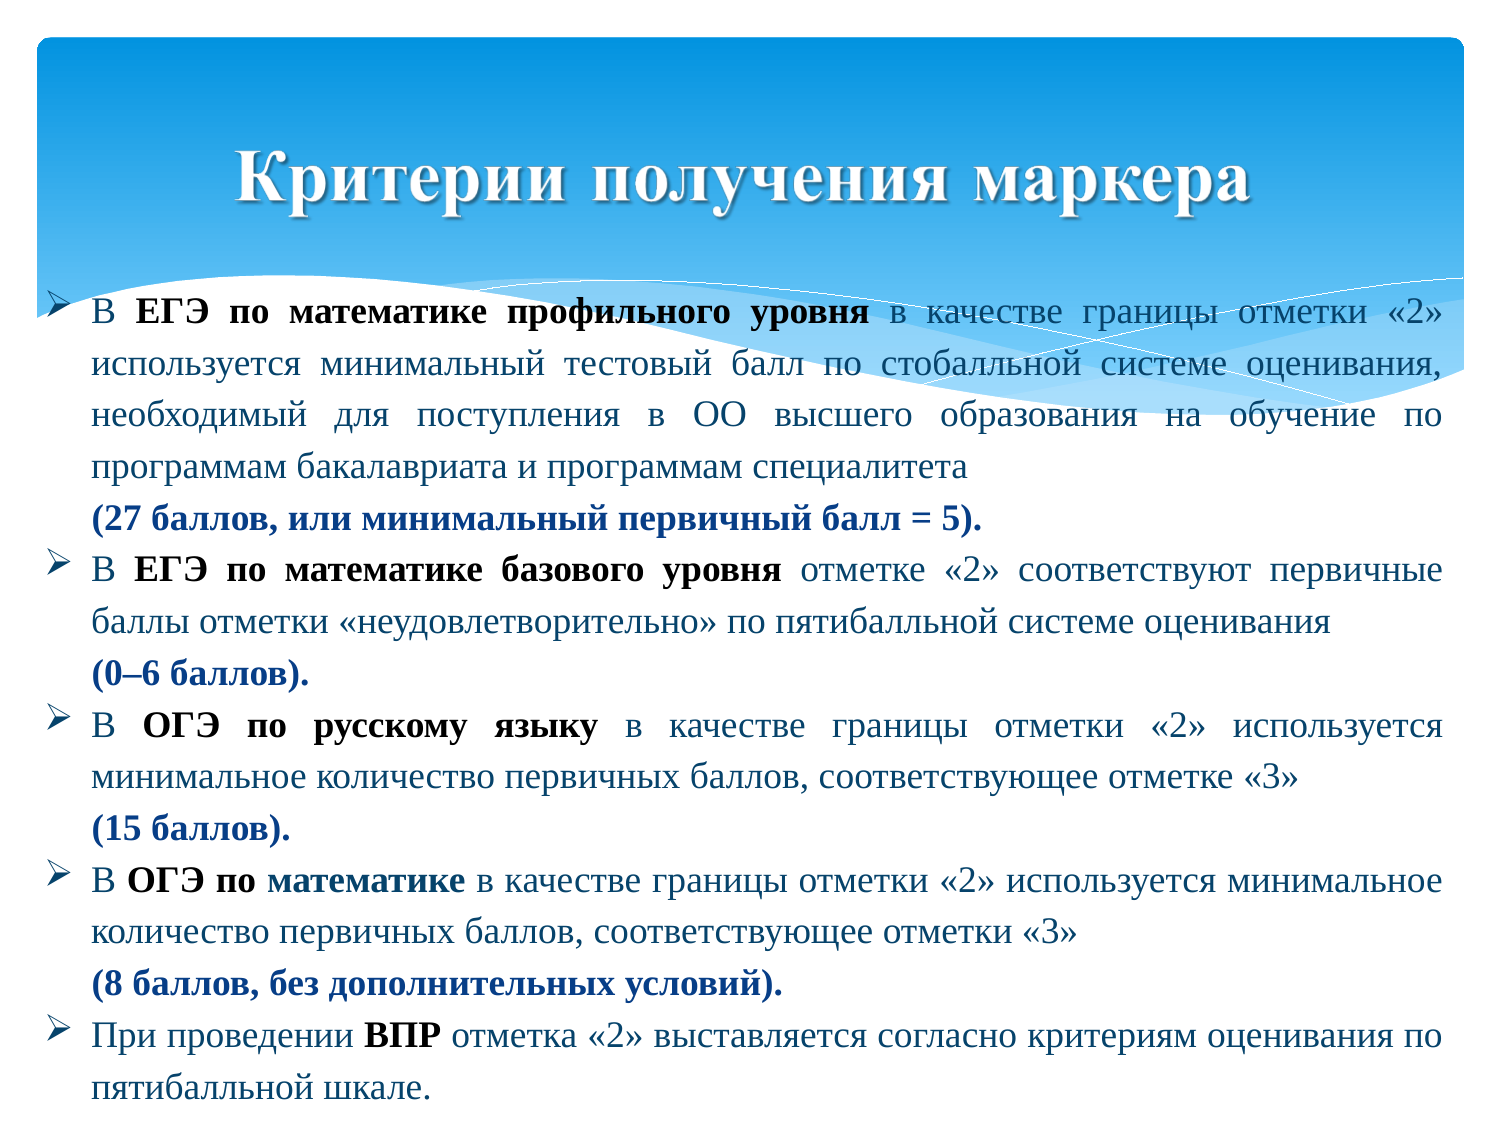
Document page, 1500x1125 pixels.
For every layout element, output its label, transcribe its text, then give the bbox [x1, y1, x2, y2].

picture [185, 103, 1303, 270]
title [88, 0, 1400, 271]
text_box В ЕГЭ по математике профильного уровня в качестве границы отметки «2» используется минимальный тестовый балл по стобалльной системе оценивания, необходимый для поступления в ОО высшего образования на обучение по программам бакалавриата и программам специалитета (27 баллов, или минимальный первичный балл = 5). В ЕГЭ по математике базового уровня отметке «2» соответствуют первичные баллы отметки «неудовлетворительно» по пятибалльной системе оценивания (0–6 баллов). В ОГЭ по русскому языку в качестве границы отметки «2» используется минимальное количество первичных баллов, соответствующее отметке «3» (15 баллов). В ОГЭ по математике в качестве границы отметки «2» используется минимальное количество первичных баллов, соответствующее отметки «3» (8 баллов, без дополнительных условий). При проведении ВПР отметка «2» выставляется согласно критериям оценивания по пятибалльной шкале. [29, 271, 1459, 1115]
